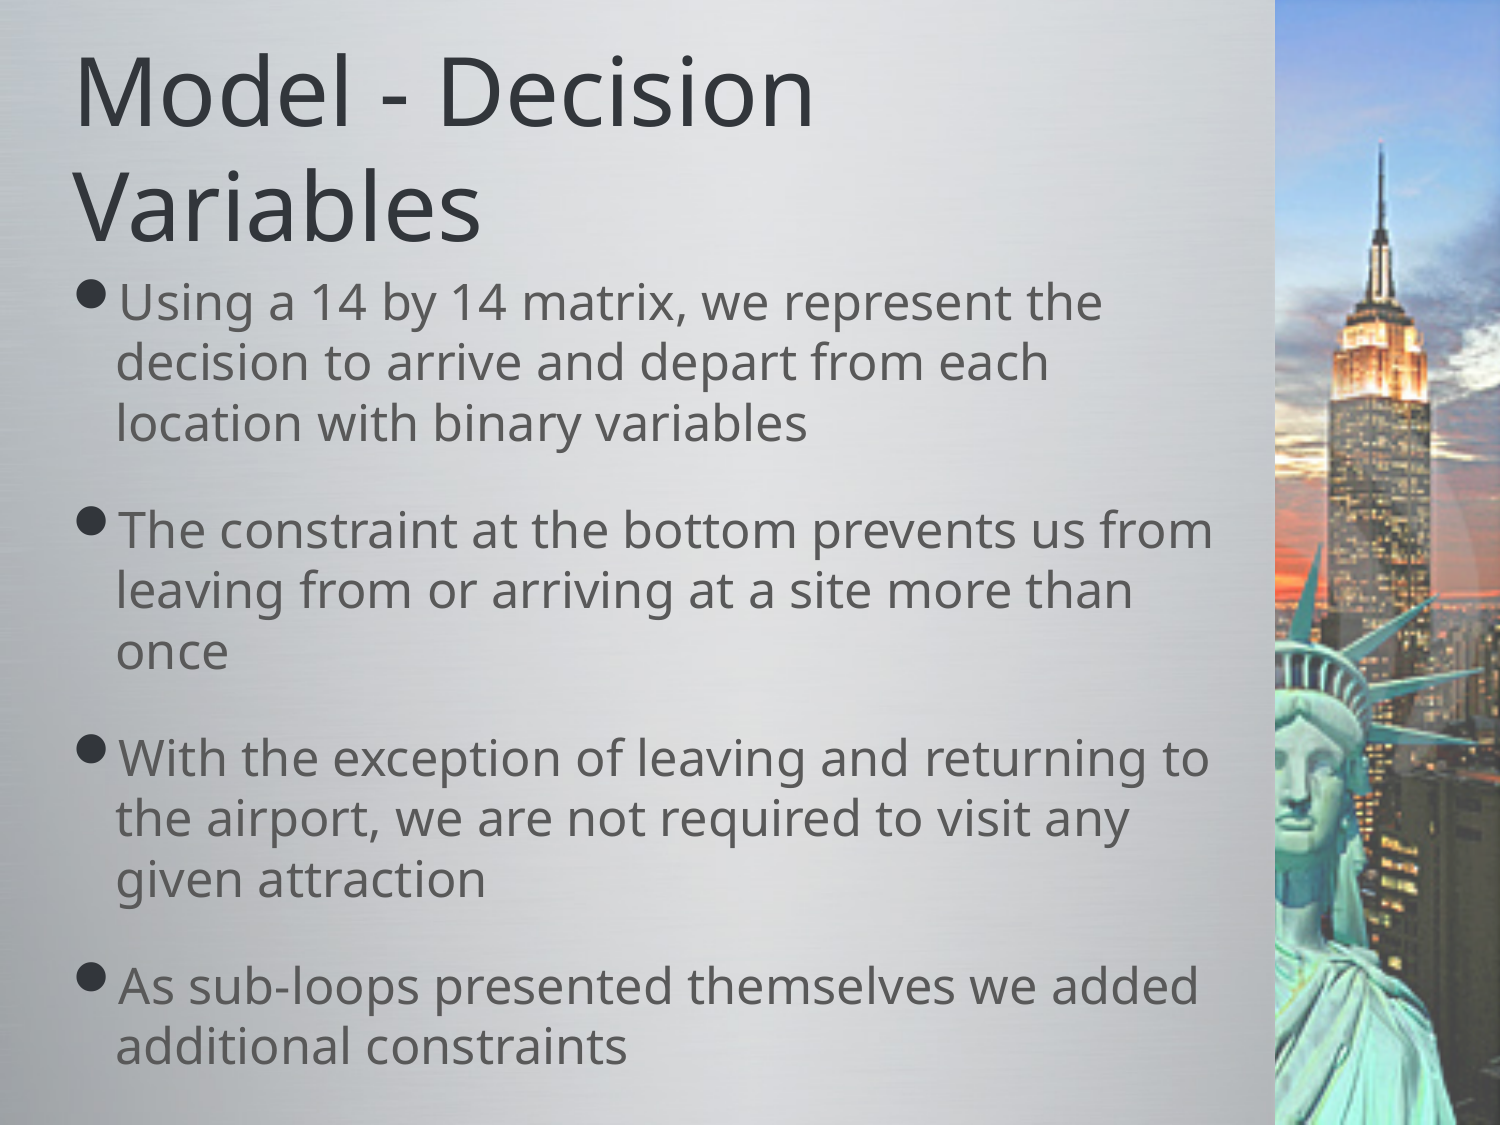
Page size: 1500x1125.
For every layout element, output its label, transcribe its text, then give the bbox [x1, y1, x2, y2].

table_cell 1000000 [1277, 4, 1496, 1123]
picture [0, 0, 1274, 1125]
list Using a 14 by 14 matrix, we represent the decision to arrive and depart from each location with binary variables The constraint at the bottom prevents us from leaving from or arriving at a site more than once With the exception of leaving and returning to the airport, we are not required to visit any given attraction As sub-loops presented themselves we added additional constraints [57, 262, 1263, 1088]
table_cell 7 [1274, 0, 1500, 1125]
title Model - Decision Variables [57, 86, 1220, 207]
